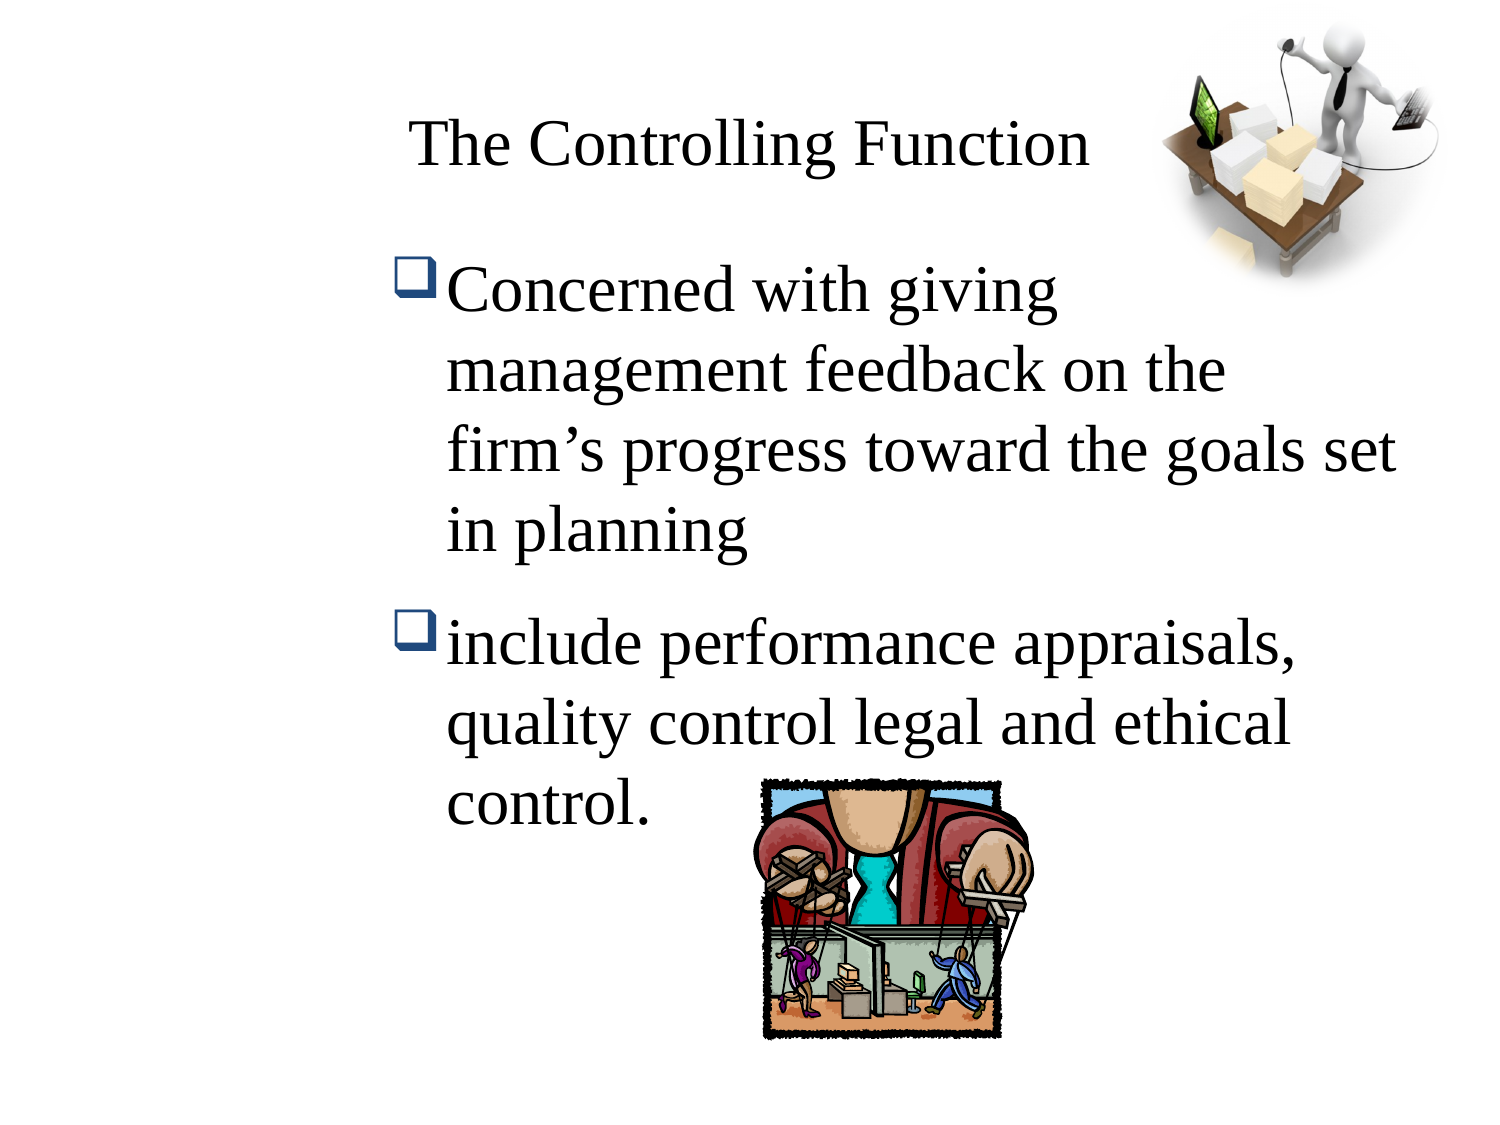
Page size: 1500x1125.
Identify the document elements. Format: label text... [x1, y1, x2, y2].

list Concerned with giving management feedback on the firm’s progress toward the goals set in planning include performance appraisals, quality control legal and ethical control. [374, 237, 1420, 901]
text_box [749, 774, 1038, 1045]
picture [1149, 0, 1451, 301]
title The Controlling Function [74, 44, 1144, 233]
